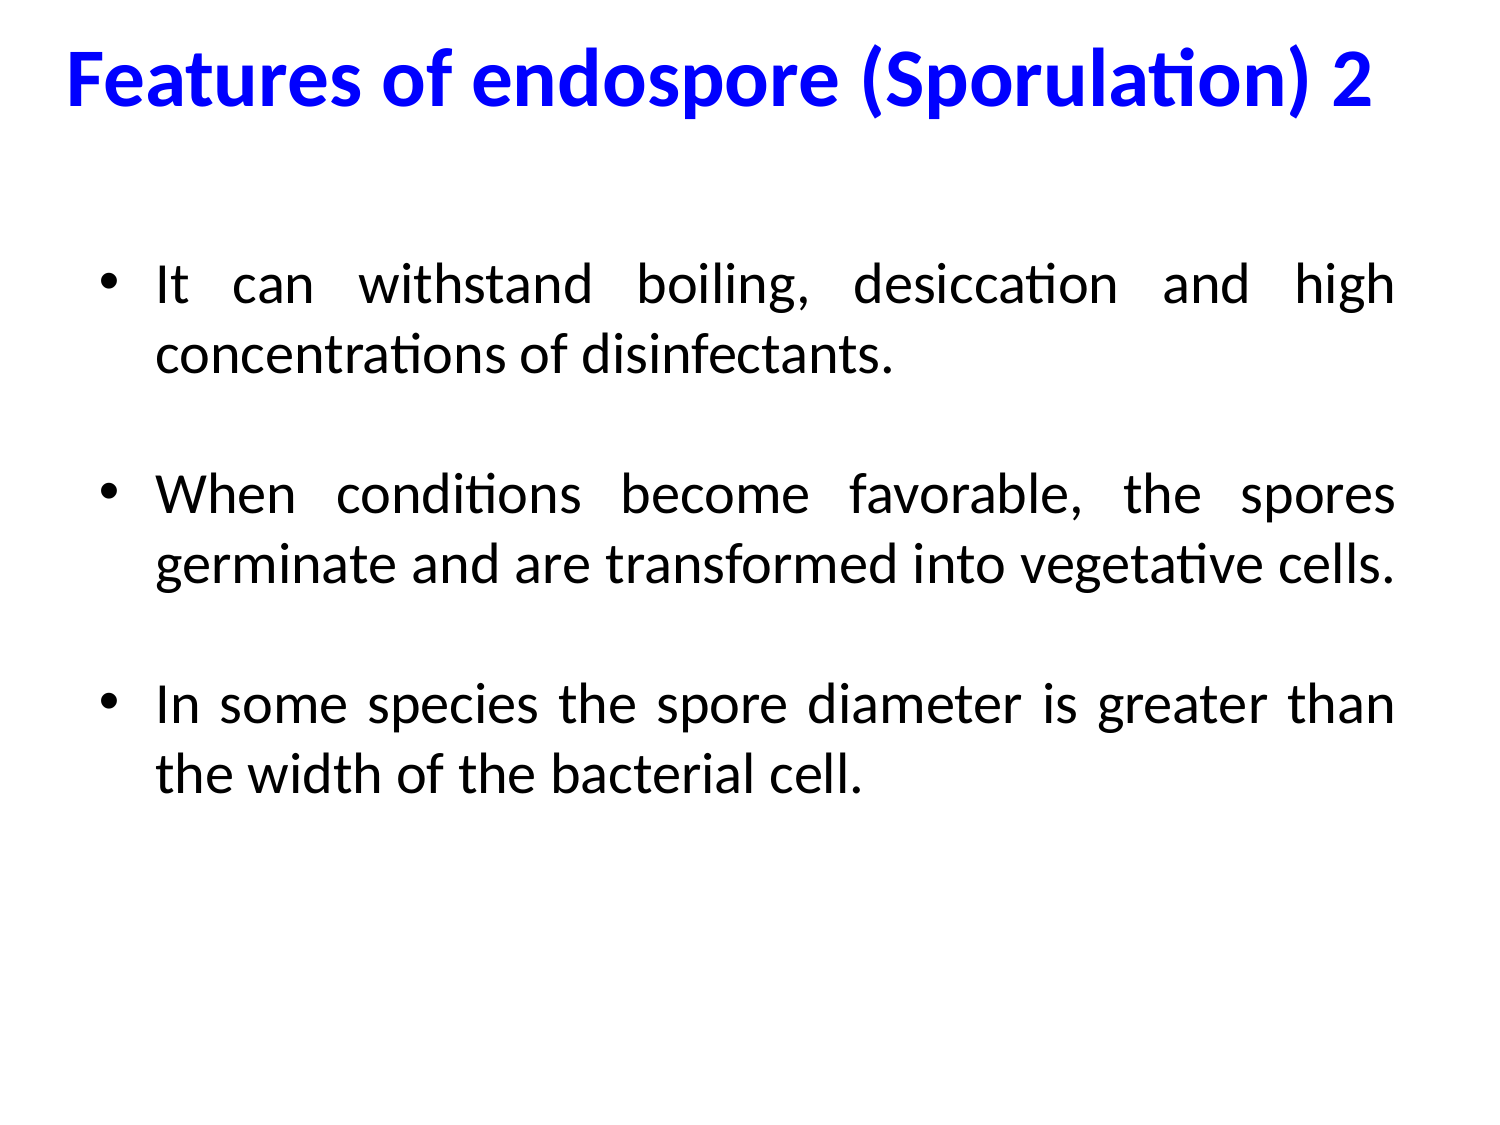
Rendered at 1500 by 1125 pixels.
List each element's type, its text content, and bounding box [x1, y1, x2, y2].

text_box It can withstand boiling, desiccation and high concentrations of disinfectants. When conditions become favorable, the spores germinate and are transformed into vegetative cells. In some species the spore diameter is greater than the width of the bacterial cell. [84, 238, 1412, 813]
text_box Features of endospore (Sporulation) 2 [51, 15, 1409, 131]
